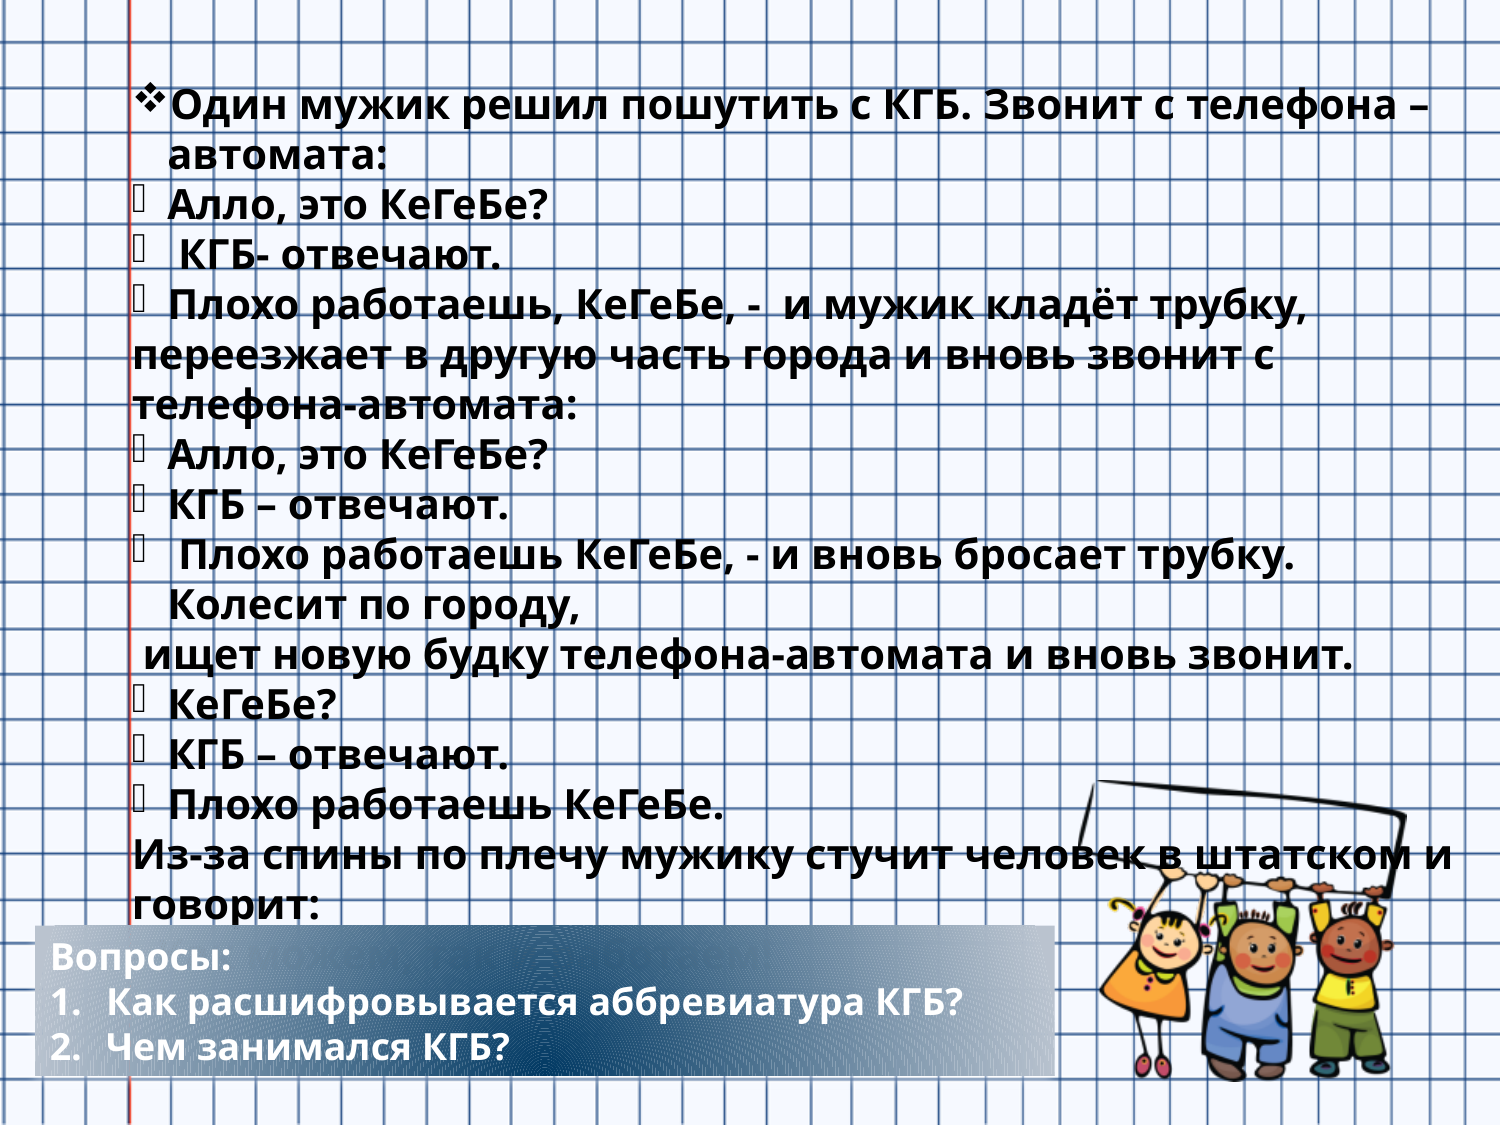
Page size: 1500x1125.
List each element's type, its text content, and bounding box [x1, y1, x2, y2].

text_box Один мужик решил пошутить с КГБ. Звонит с телефона – автомата: Алло, это КеГеБе? КГБ- отвечают. Плохо работаешь, КеГеБе, - и мужик кладёт трубку, переезжает в другую часть города и вновь звонит с телефона-автомата: Алло, это КеГеБе? КГБ – отвечают. Плохо работаешь КеГеБе, - и вновь бросает трубку. Колесит по городу, ищет новую будку телефона-автомата и вновь звонит. КеГеБе? КГБ – отвечают. Плохо работаешь КеГеБе. Из-за спины по плечу мужику стучит человек в штатском и говорит: - Как можем, так и работаем! [117, 70, 1485, 1036]
text_box Вопросы: Как расшифровывается аббревиатура КГБ? Чем занимался КГБ? [35, 925, 1055, 1076]
picture [0, 0, 1500, 1125]
